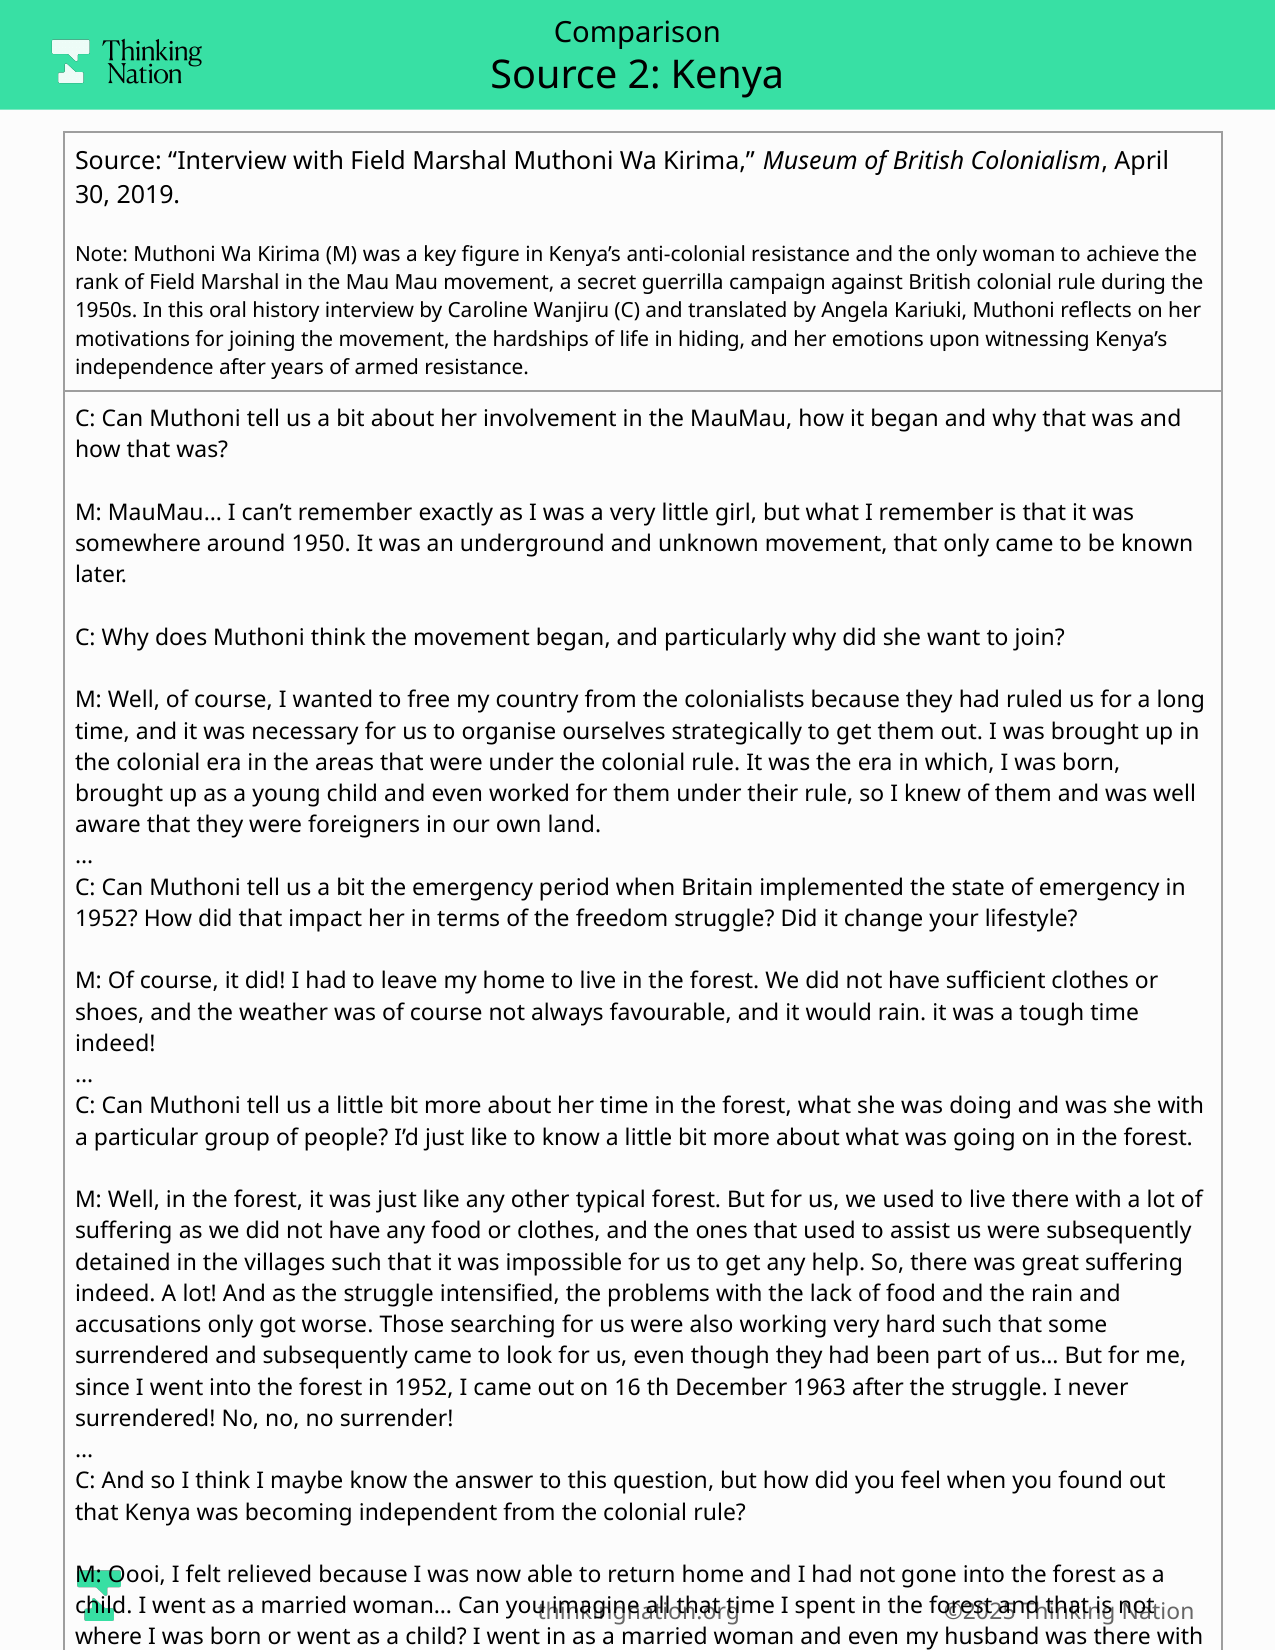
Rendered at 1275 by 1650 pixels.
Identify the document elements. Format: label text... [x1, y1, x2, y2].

picture [63, 1560, 134, 1631]
picture [35, 25, 207, 97]
table_header Source: “Interview with Field Marshal Muthoni Wa Kirima,” Museum of British Colonialism, April 30, 2019. Note: Muthoni Wa Kirima (M) was a key figure in Kenya’s anti-colonial resistance and the only woman to achieve the rank of Field Marshal in the Mau Mau movement, a secret guerrilla campaign against British colonial rule during the 1950s. In this oral history interview by Caroline Wanjiru (C) and translated by Angela Kariuki, Muthoni reflects on her motivations for joining the movement, the hardships of life in hiding, and her emotions upon witnessing Kenya’s independence after years of armed resistance. [65, 133, 1221, 390]
table_cell C: Can Muthoni tell us a bit about her involvement in the MauMau, how it began and why that was and how that was? M: MauMau… I can’t remember exactly as I was a very little girl, but what I remember is that it was somewhere around 1950. It was an underground and unknown movement, that only came to be known later. C: Why does Muthoni think the movement began, and particularly why did she want to join? M: Well, of course, I wanted to free my country from the colonialists because they had ruled us for a long time, and it was necessary for us to organise ourselves strategically to get them out. I was brought up in the colonial era in the areas that were under the colonial rule. It was the era in which, I was born, brought up as a young child and even worked for them under their rule, so I knew of them and was well aware that they were foreigners in our own land. … C: Can Muthoni tell us a bit the emergency period when Britain implemented the state of emergency in 1952? How did that impact her in terms of the freedom struggle? Did it change your lifestyle? M: Of course, it did! I had to leave my home to live in the forest. We did not have sufficient clothes or shoes, and the weather was of course not always favourable, and it would rain. it was a tough time indeed! … C: Can Muthoni tell us a little bit more about her time in the forest, what she was doing and was she with a particular group of people? I’d just like to know a little bit more about what was going on in the forest. M: Well, in the forest, it was just like any other typical forest. But for us, we used to live there with a lot of suffering as we did not have any food or clothes, and the ones that used to assist us were subsequently detained in the villages such that it was impossible for us to get any help. So, there was great suffering indeed. A lot! And as the struggle intensified, the problems with the lack of food and the rain and accusations only got worse. Those searching for us were also working very hard such that some surrendered and subsequently came to look for us, even though they had been part of us… But for me, since I went into the forest in 1952, I came out on 16 th December 1963 after the struggle. I never surrendered! No, no, no surrender! … C: And so I think I maybe know the answer to this question, but how did you feel when you found out that Kenya was becoming independent from the colonial rule? M: Oooi, I felt relieved because I was now able to return home and I had not gone into the forest as a child. I went as a married woman… Can you imagine all that time I spent in the forest and that is not where I was born or went as a child? I went in as a married woman and even my husband was there with me in that forest. And we came out with him. How can I not feel good? Imagine getting that which you have fought for for many years? [65, 392, 1221, 1650]
text_box Comparison Source 2: Kenya [0, 0, 1275, 110]
